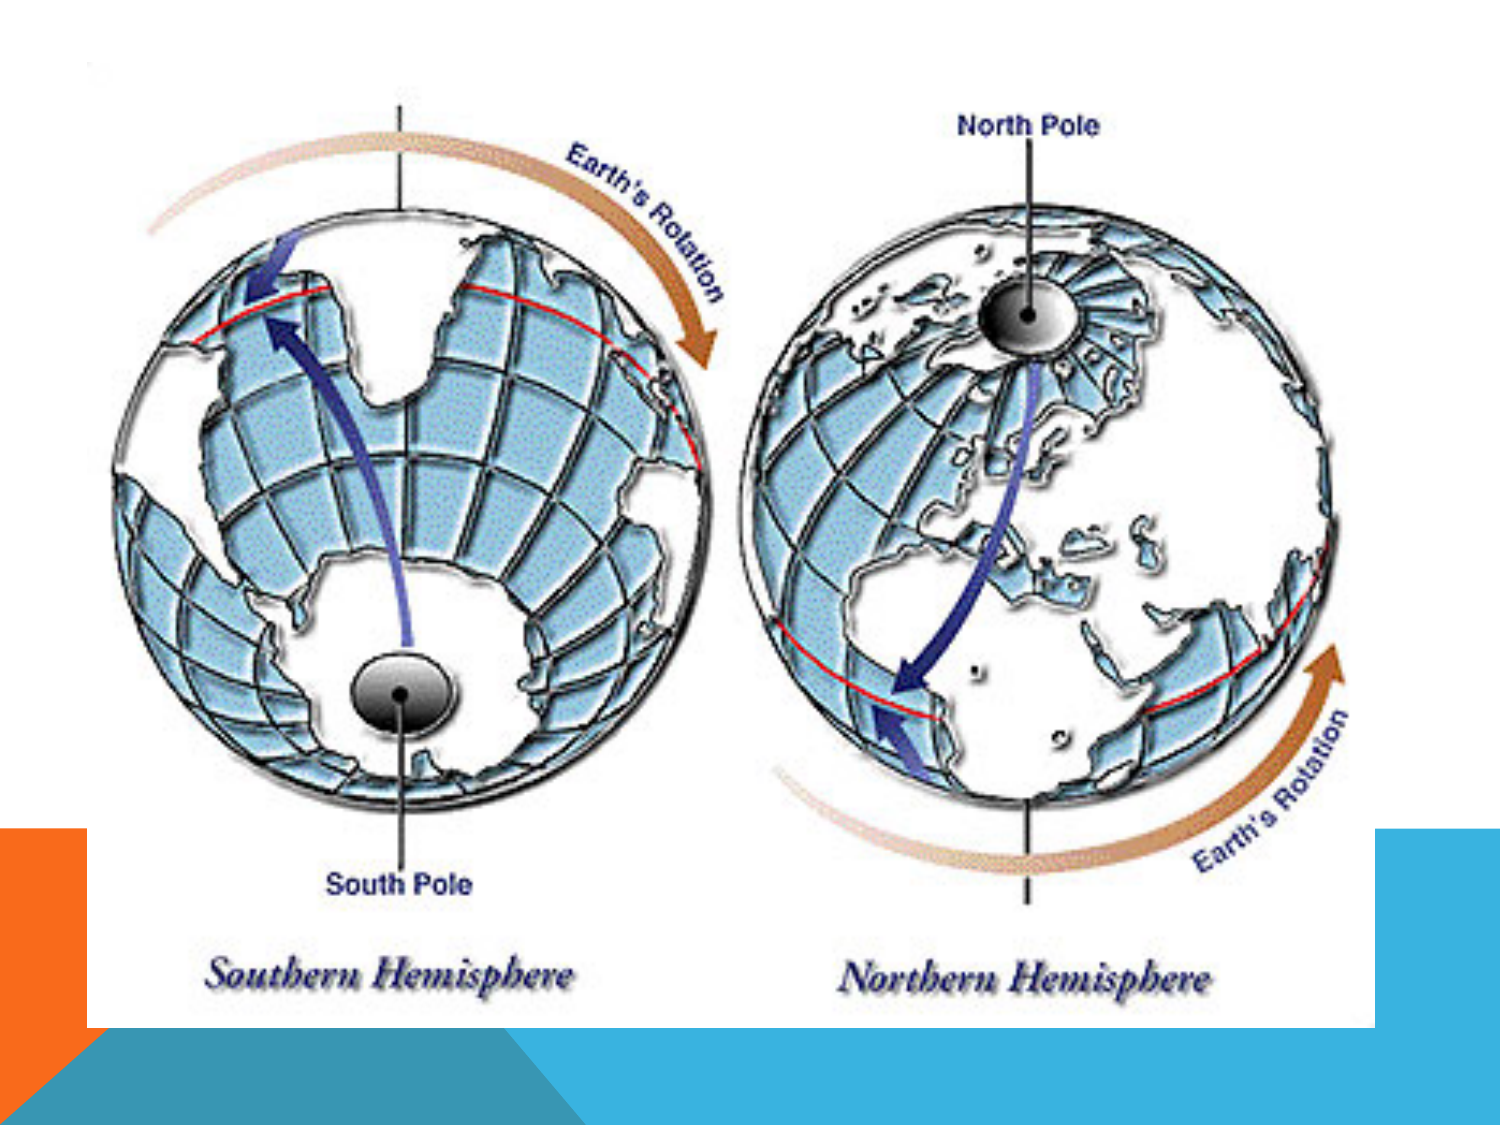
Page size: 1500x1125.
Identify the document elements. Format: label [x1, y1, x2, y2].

picture [87, 62, 1376, 1029]
